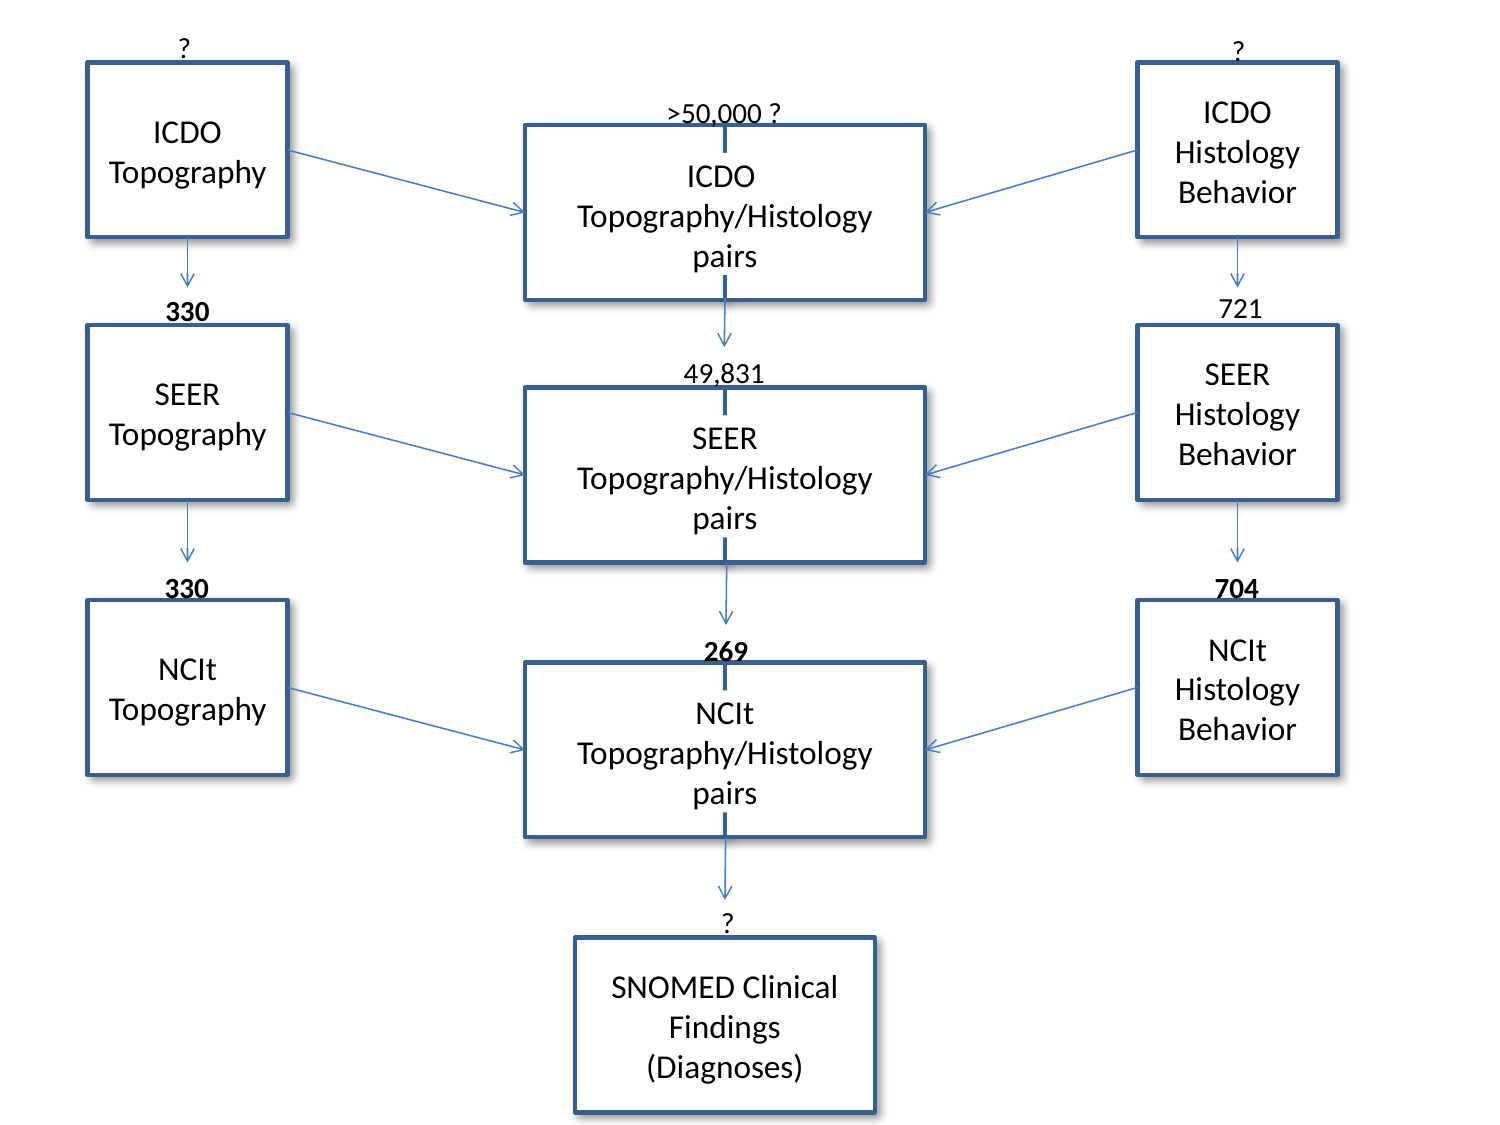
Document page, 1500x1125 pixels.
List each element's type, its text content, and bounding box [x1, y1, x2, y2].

text_box NCIt Topography [85, 598, 290, 777]
text_box 704 [1199, 561, 1274, 612]
text_box >50,000 ? [651, 87, 797, 138]
text_box NCIt Histology Behavior [1135, 598, 1340, 777]
text_box ? [1217, 24, 1261, 75]
text_box [723, 660, 927, 839]
text_box ICDO Histology Behavior [1135, 60, 1340, 239]
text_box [924, 412, 1138, 476]
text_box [924, 687, 1138, 751]
text_box [523, 123, 721, 302]
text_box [287, 687, 526, 751]
text_box ICDO Topography [85, 60, 290, 239]
text_box 721 [1203, 282, 1278, 332]
text_box NCIt Topography/Histology pairs [548, 688, 902, 815]
text_box SEER Topography/Histology pairs [548, 413, 902, 540]
text_box SNOMED Clinical Findings (Diagnoses) [573, 935, 877, 1115]
text_box 269 [688, 624, 763, 675]
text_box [287, 412, 526, 476]
text_box ? [162, 22, 207, 72]
text_box ? [706, 897, 750, 947]
text_box [723, 385, 927, 565]
text_box [523, 385, 721, 565]
text_box ICDO Topography/Histology pairs [548, 151, 902, 277]
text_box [924, 149, 1138, 213]
text_box SEER Topography [85, 323, 290, 502]
text_box SEER Histology Behavior [1135, 323, 1340, 502]
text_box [287, 149, 526, 213]
text_box 49,831 [668, 347, 780, 397]
text_box 330 [149, 561, 224, 612]
text_box [523, 660, 721, 839]
text_box 330 [150, 284, 225, 335]
text_box [723, 123, 927, 302]
